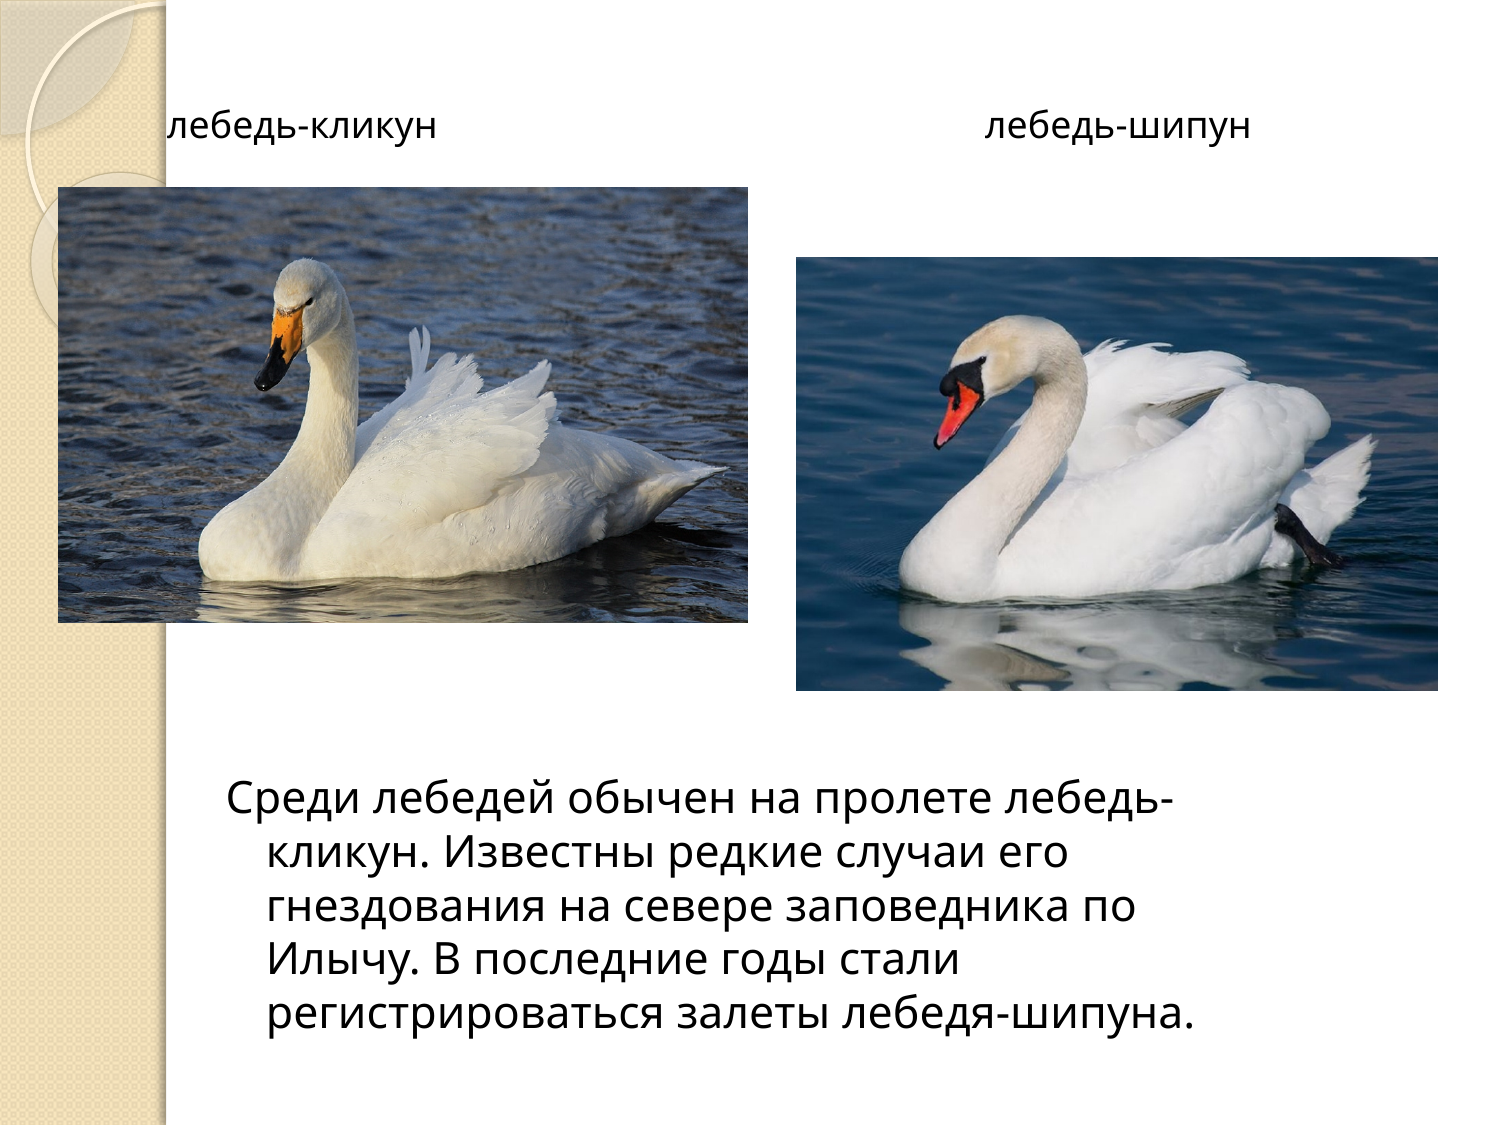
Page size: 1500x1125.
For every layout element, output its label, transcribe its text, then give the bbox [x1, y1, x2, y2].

picture [58, 187, 748, 623]
text_box лебедь-кликун [152, 93, 453, 154]
list Среди лебедей обычен на пролете лебедь-кликун. Известны редкие случаи его гнездования на севере заповедника по Илычу. В последние годы стали регистрироваться залеты лебедя-шипуна. [199, 761, 1266, 1052]
picture [796, 257, 1438, 692]
text_box лебедь-шипун [970, 93, 1267, 154]
